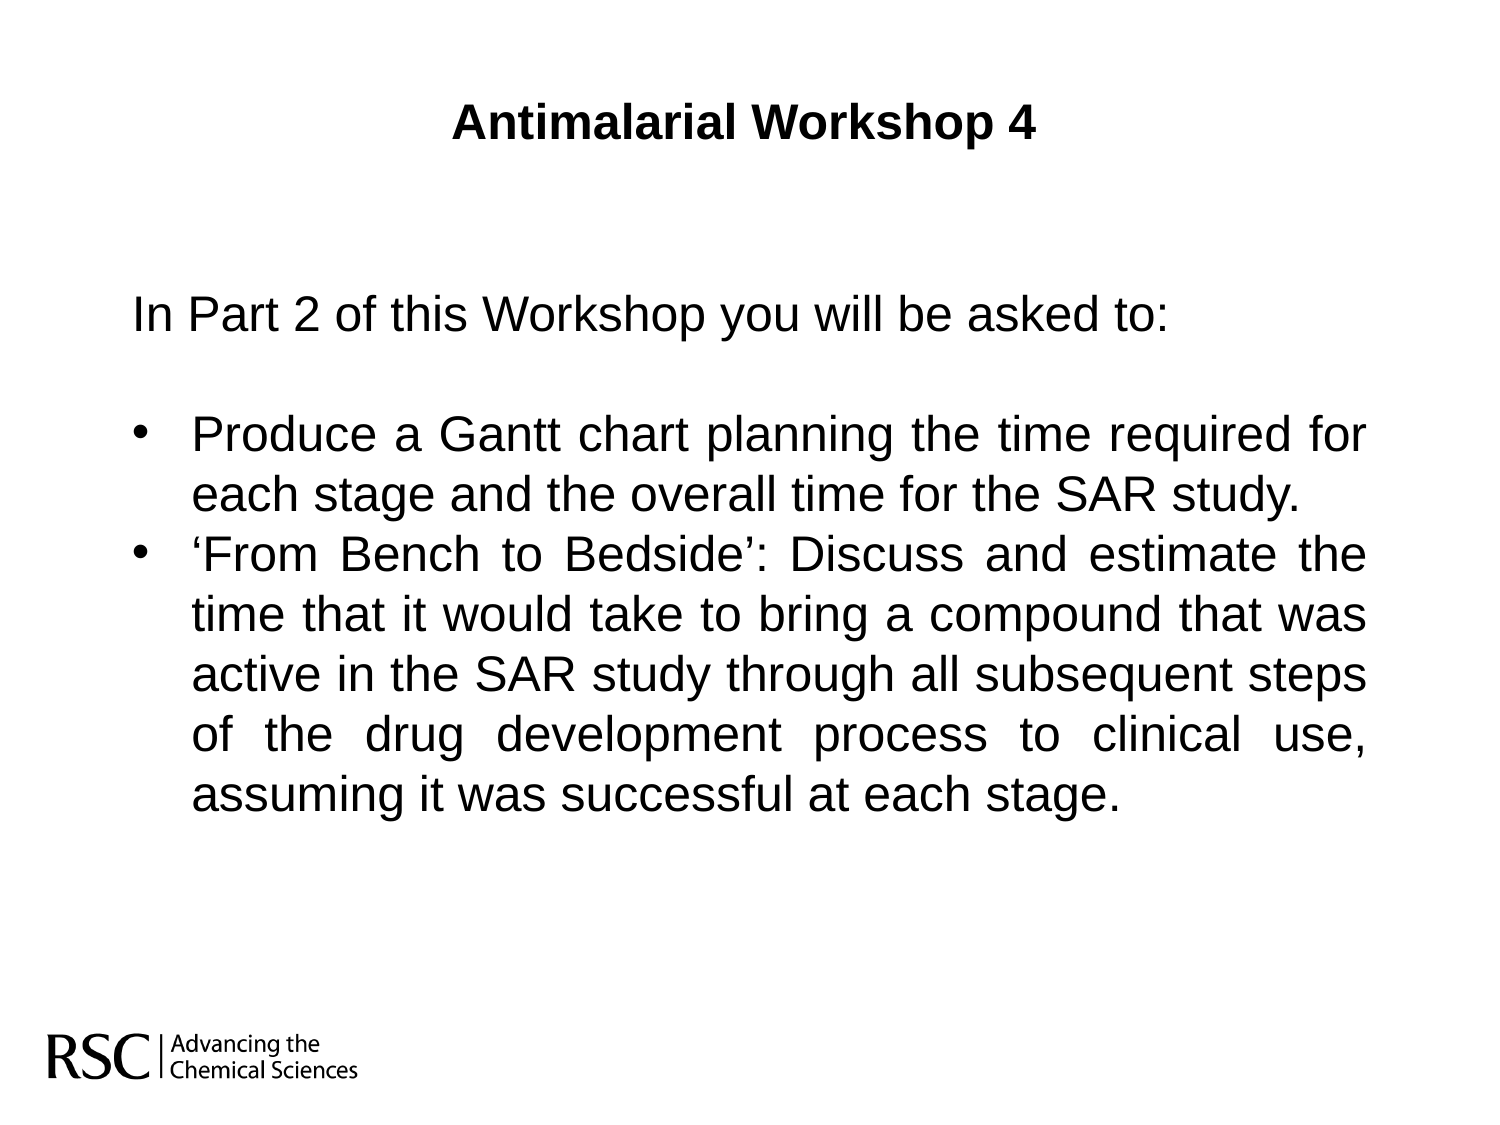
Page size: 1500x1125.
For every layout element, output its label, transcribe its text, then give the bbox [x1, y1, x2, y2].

text_box Antimalarial Workshop 4 [242, 81, 1247, 157]
text_box In Part 2 of this Workshop you will be asked to: Produce a Gantt chart planning the time required for each stage and the overall time for the SAR study. ‘From Bench to Bedside’: Discuss and estimate the time that it would take to bring a compound that was active in the SAR study through all subsequent steps of the drug development process to clinical use, assuming it was successful at each stage. [117, 273, 1383, 829]
